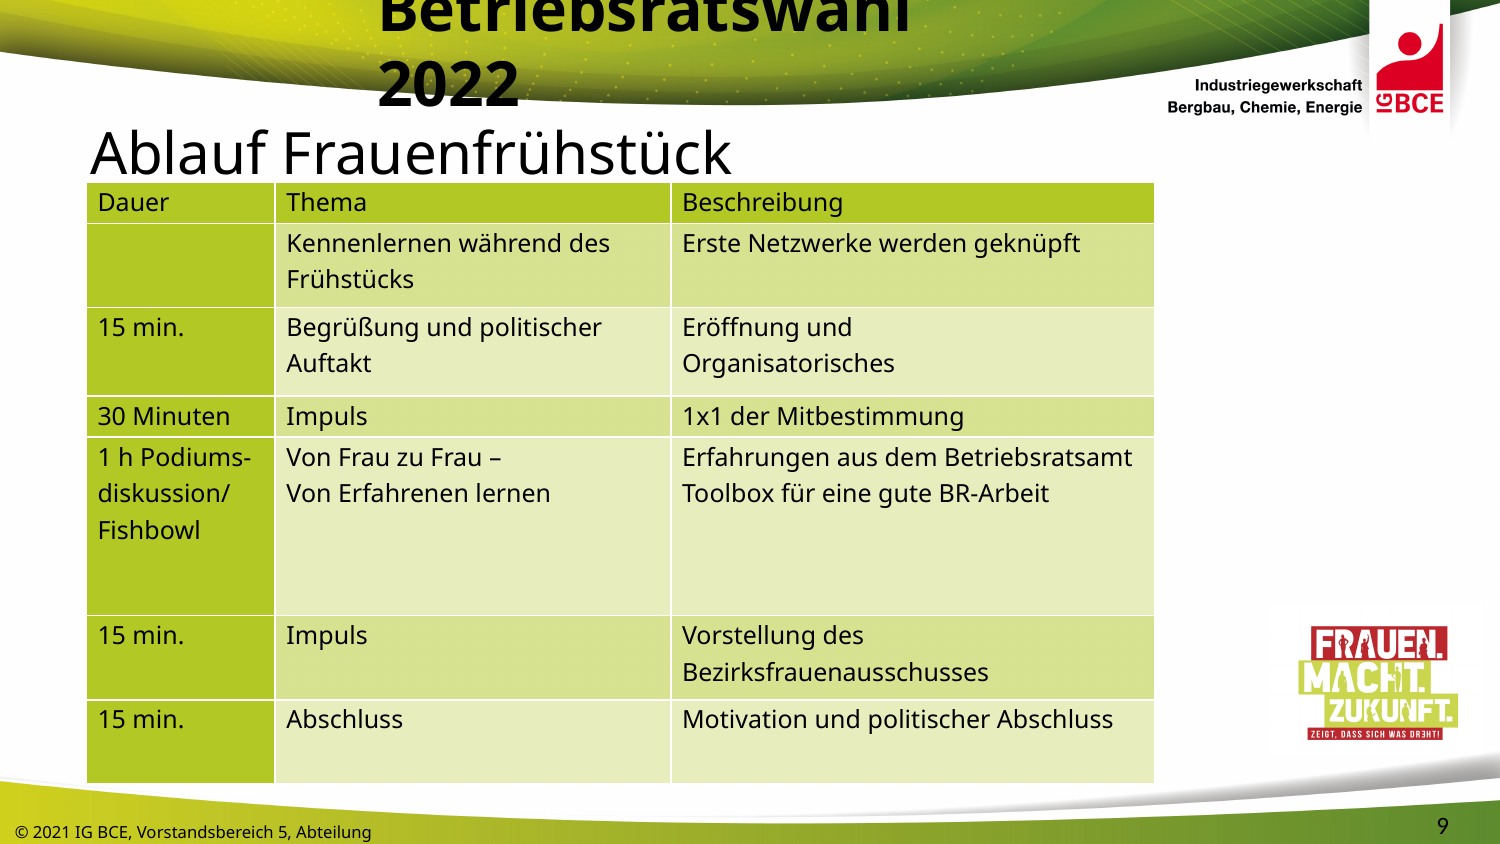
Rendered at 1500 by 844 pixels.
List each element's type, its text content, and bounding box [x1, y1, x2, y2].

title Betriebsratswahl 2022 [362, 1, 1033, 86]
table_cell Impuls [276, 616, 670, 699]
table_cell Erfahrungen aus dem Betriebsratsamt Toolbox für eine gute BR-Arbeit [672, 438, 1154, 615]
table_cell Abschluss [276, 701, 670, 783]
table_cell 30 Minuten [87, 397, 274, 436]
table_cell Eröffnung und Organisatorisches [672, 308, 1154, 395]
table_cell 15 min. [87, 616, 274, 699]
table_cell Motivation und politischer Abschluss [672, 701, 1154, 783]
table_cell Erste Netzwerke werden geknüpft [672, 224, 1154, 307]
table_cell 1 h Podiums-diskussion/ Fishbowl [87, 438, 274, 615]
table_cell Begrüßung und politischer Auftakt [276, 308, 670, 395]
table_cell Von Frau zu Frau – Von Erfahrenen lernen [276, 438, 670, 615]
table_header Beschreibung [672, 183, 1154, 223]
table_cell 1x1 der Mitbestimmung [672, 397, 1154, 436]
table_cell Impuls [276, 397, 670, 436]
table_cell 15 min. [87, 701, 274, 783]
table_cell Vorstellung des Bezirksfrauenausschusses [672, 616, 1154, 699]
picture [0, 0, 1500, 844]
table_cell Kennenlernen während des Frühstücks [276, 224, 670, 307]
table_cell 15 min. [87, 308, 274, 395]
slide_number 9 [1114, 801, 1465, 844]
table_header Thema [276, 183, 670, 223]
table_cell [87, 224, 274, 307]
list Ablauf Frauenfrühstück [75, 108, 1425, 666]
table_header Dauer [87, 183, 274, 223]
